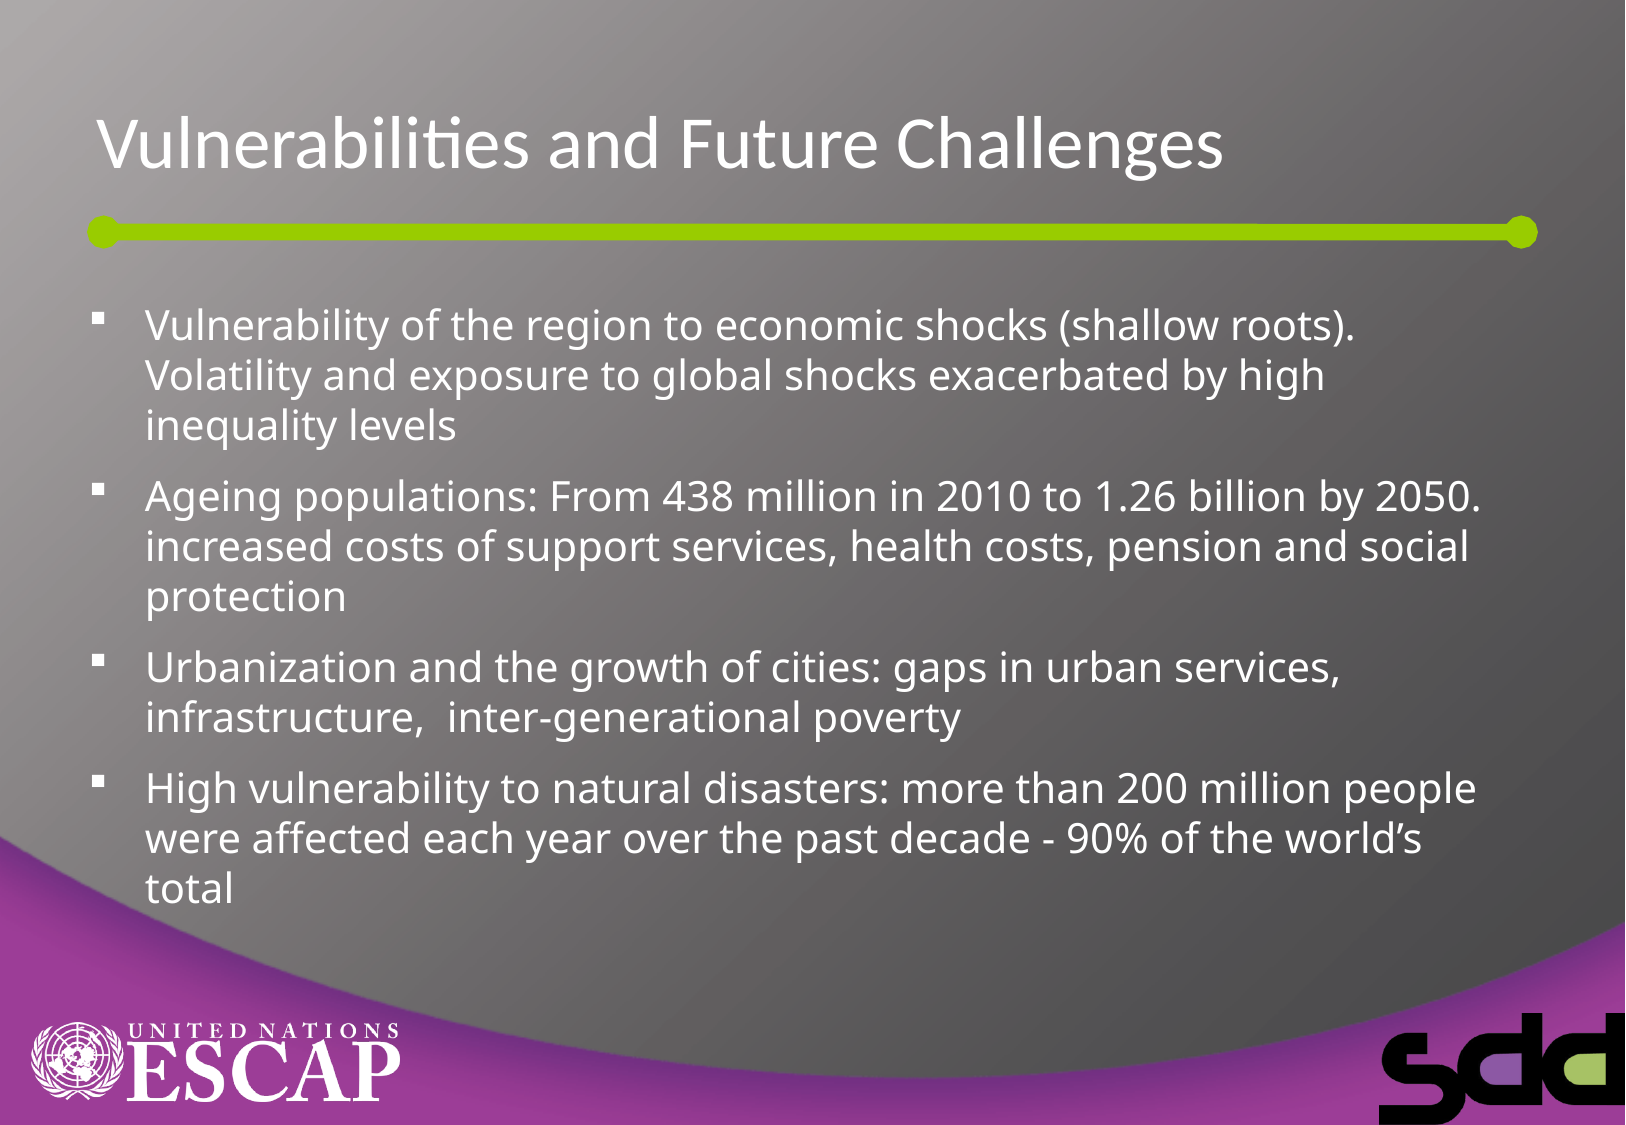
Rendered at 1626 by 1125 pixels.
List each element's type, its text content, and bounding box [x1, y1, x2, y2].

title Vulnerabilities and Future Challenges [80, 44, 1546, 233]
list Vulnerability of the region to economic shocks (shallow roots). Volatility and exposure to global shocks exacerbated by high inequality levels Ageing populations: From 438 million in 2010 to 1.26 billion by 2050. increased costs of support services, health costs, pension and social protection Urbanization and the growth of cities: gaps in urban services, infrastructure, inter-generational poverty High vulnerability to natural disasters: more than 200 million people were affected each year over the past decade - 90% of the world’s total [73, 290, 1537, 994]
picture [0, 0, 1625, 1125]
